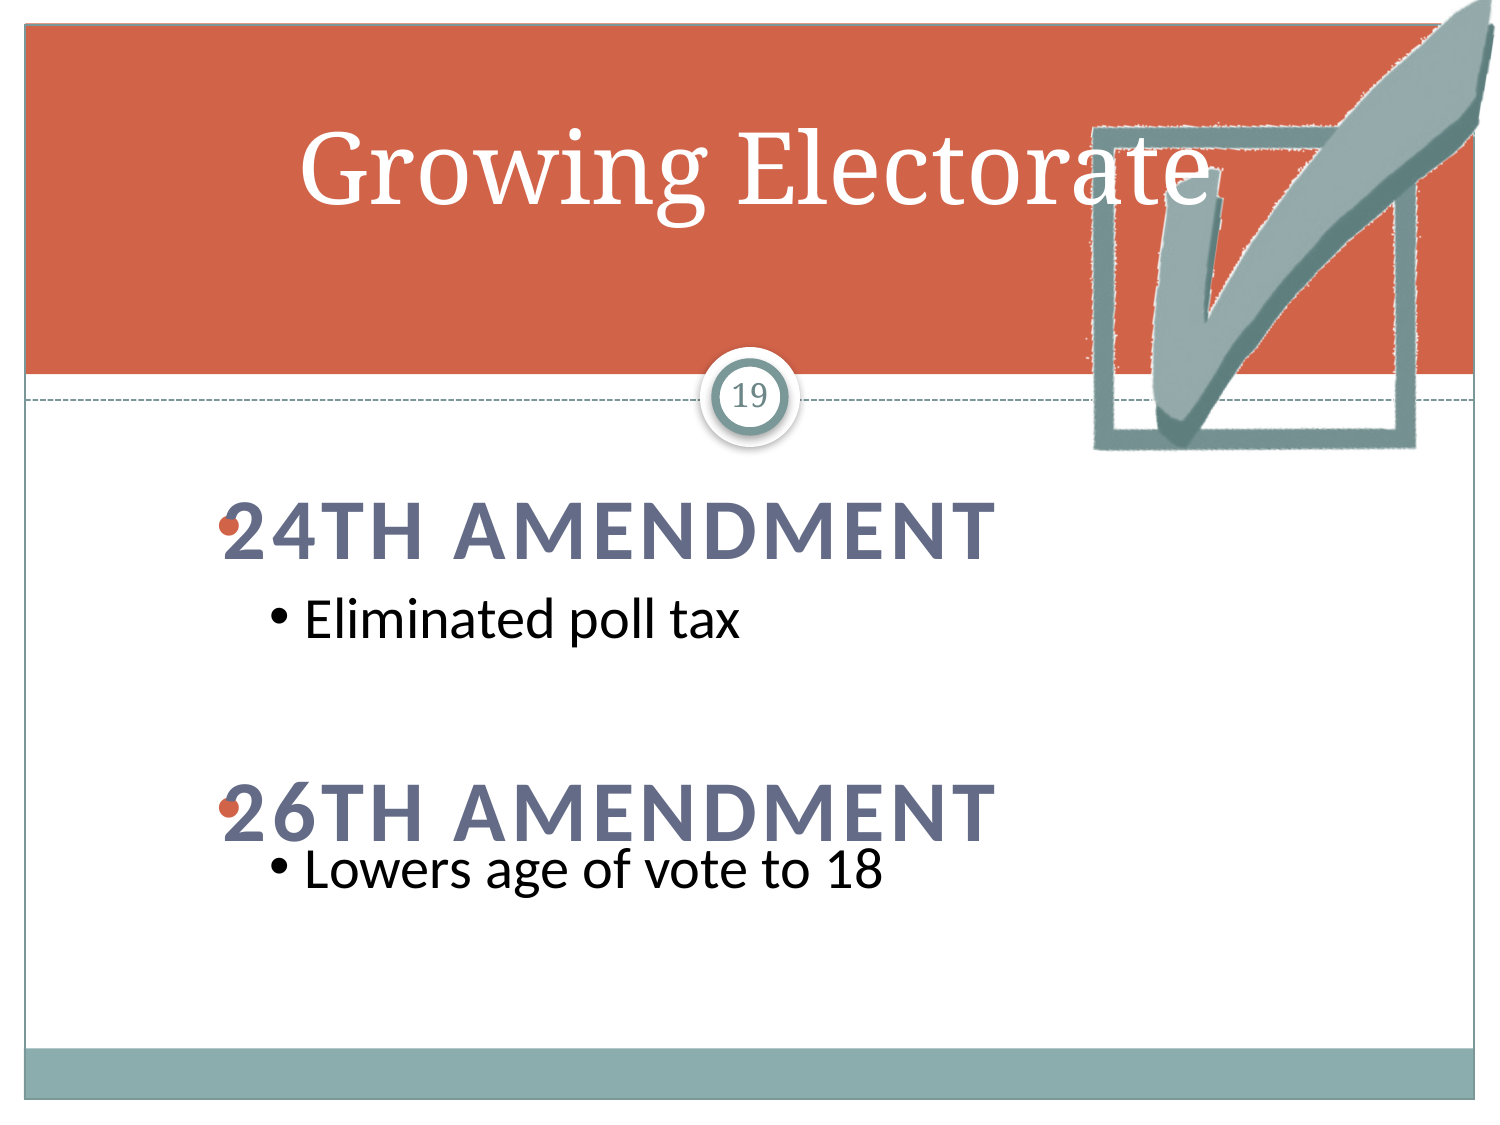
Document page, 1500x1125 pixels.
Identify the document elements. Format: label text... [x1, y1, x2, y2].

text_box Lowers age of vote to 18 [237, 812, 988, 908]
slide_number 19 [712, 360, 788, 434]
list 24th Amendment 26th Amendment [162, 450, 1288, 925]
picture [1080, 0, 1466, 473]
text_box Eliminated poll tax [237, 562, 888, 658]
title Growing Electorate [118, 87, 1073, 338]
